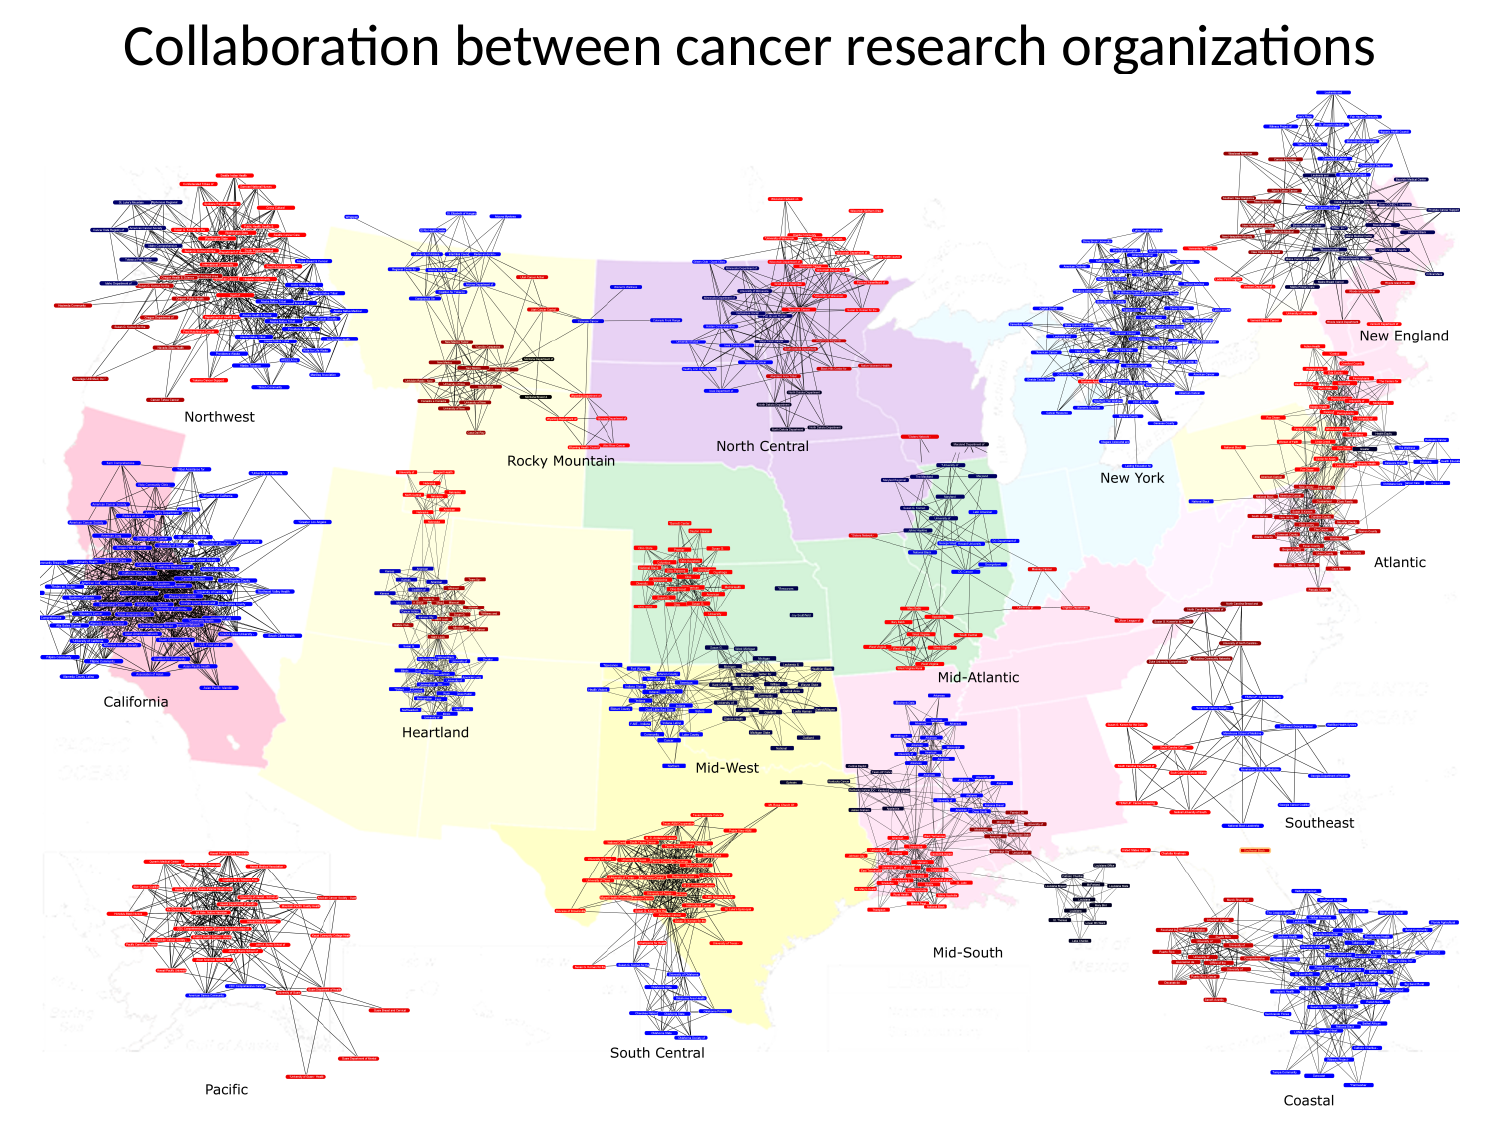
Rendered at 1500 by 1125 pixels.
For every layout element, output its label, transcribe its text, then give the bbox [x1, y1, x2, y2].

picture [40, 74, 1460, 1125]
title Collaboration between cancer research organizations [37, 0, 1463, 78]
